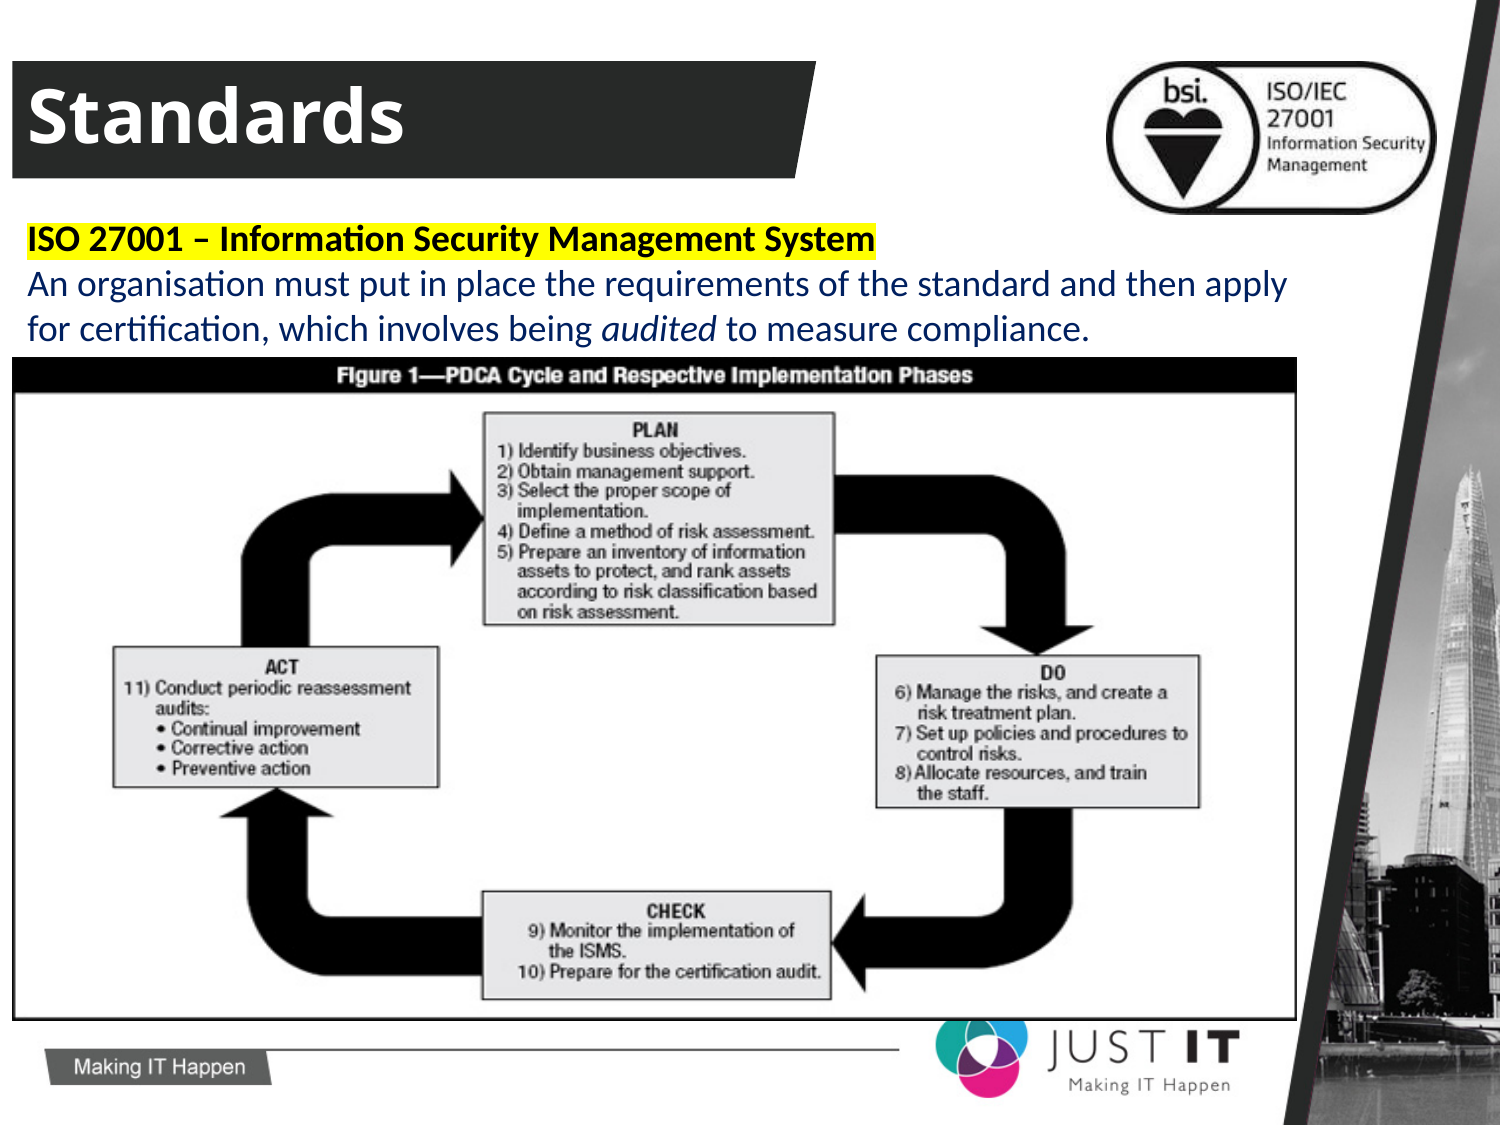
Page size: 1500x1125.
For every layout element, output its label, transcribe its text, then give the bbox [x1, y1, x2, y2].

picture [0, 0, 1500, 1125]
title Standards [12, 61, 927, 179]
text_box ISO 27001 – Information Security Management System An organisation must put in place the requirements of the standard and then apply for certification, which involves being audited to measure compliance. [12, 206, 1317, 446]
